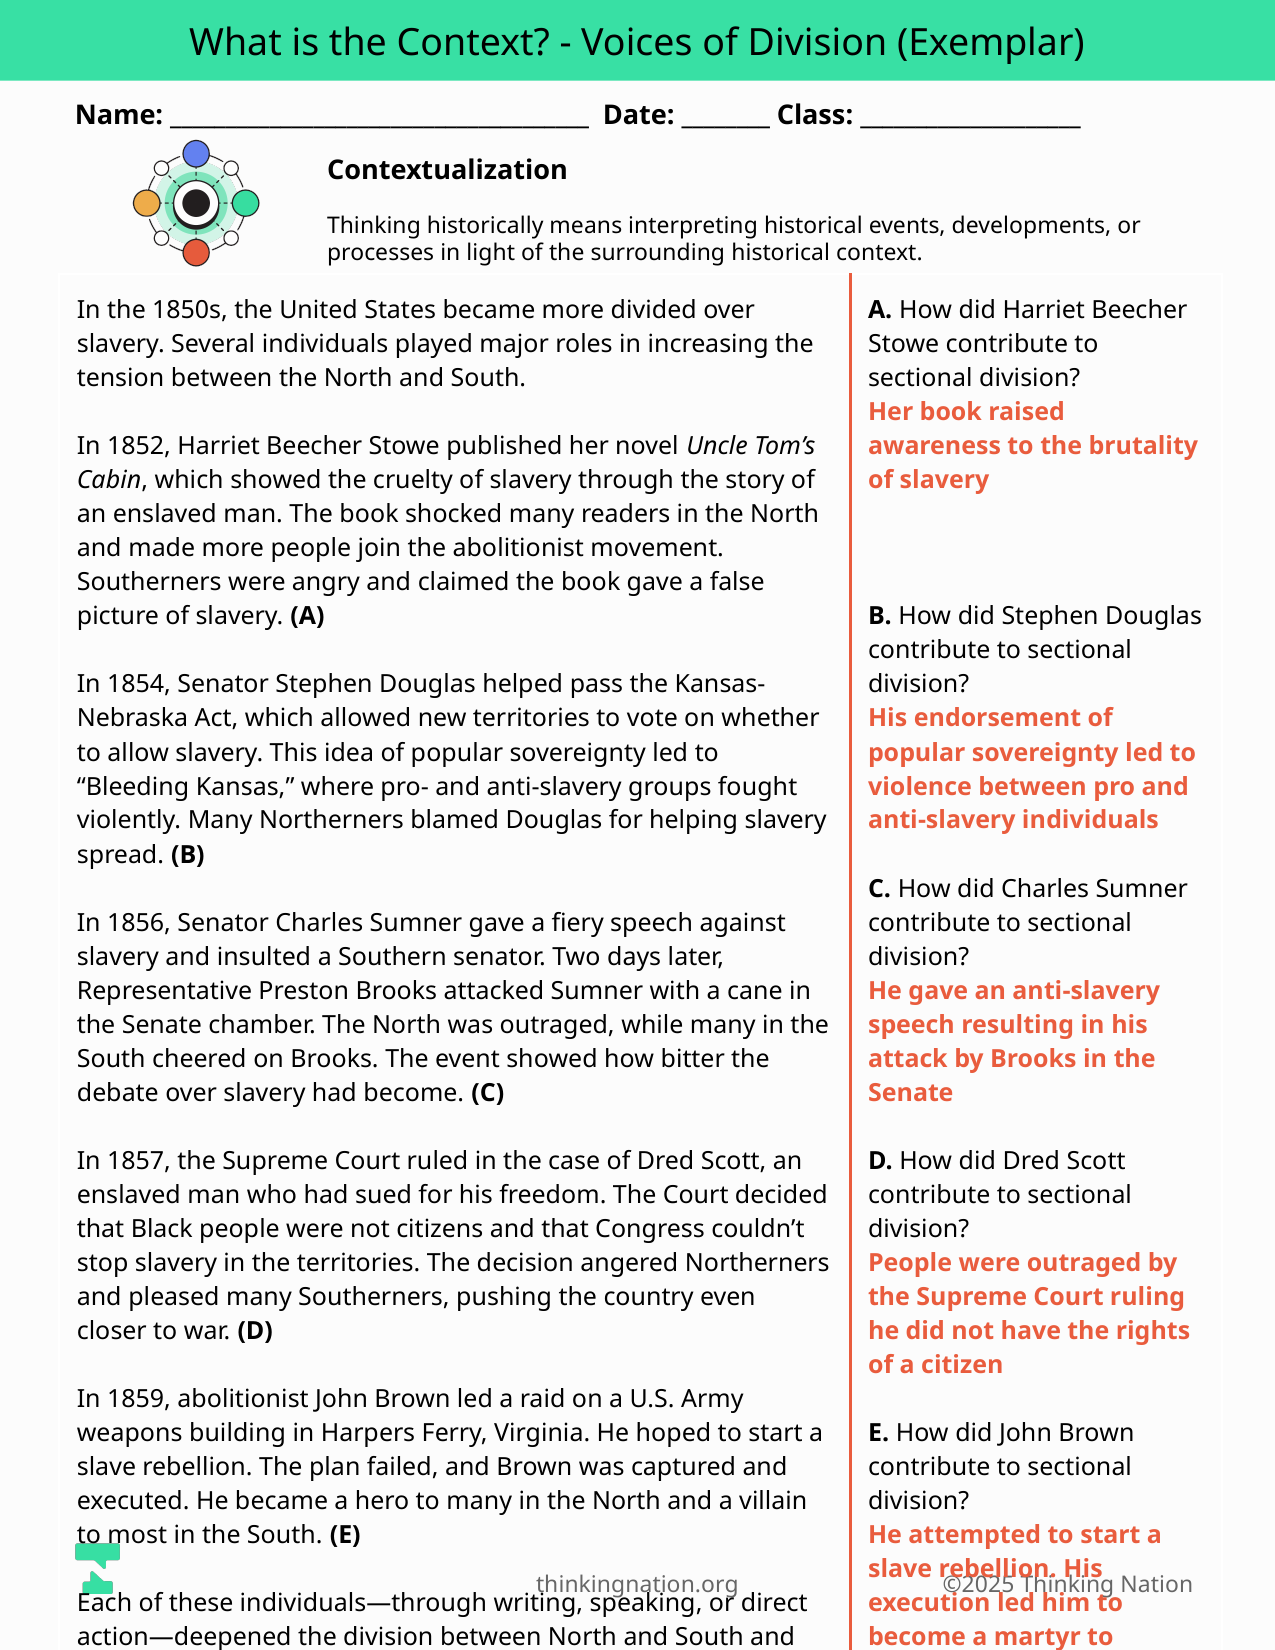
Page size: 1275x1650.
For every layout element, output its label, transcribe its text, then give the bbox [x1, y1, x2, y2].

picture [62, 1533, 133, 1604]
text_box Name: ______________________________________ Date: ________ Class: ____________________ [58, 81, 1275, 144]
picture [113, 120, 279, 286]
table_header A. How did Harriet Beecher Stowe contribute to sectional division? Her book raised awareness to the brutality of slavery B. How did Stephen Douglas contribute to sectional division? His endorsement of popular sovereignty led to violence between pro and anti-slavery individuals C. How did Charles Sumner contribute to sectional division? He gave an anti-slavery speech resulting in his attack by Brooks in the Senate D. How did Dred Scott contribute to sectional division? People were outraged by the Supreme Court ruling he did not have the rights of a citizen E. How did John Brown contribute to sectional division? He attempted to start a slave rebellion. His execution led him to become a martyr to people against slavery [852, 275, 1221, 1650]
table_header In the 1850s, the United States became more divided over slavery. Several individuals played major roles in increasing the tension between the North and South. In 1852, Harriet Beecher Stowe published her novel Uncle Tom’s Cabin, which showed the cruelty of slavery through the story of an enslaved man. The book shocked many readers in the North and made more people join the abolitionist movement. Southerners were angry and claimed the book gave a false picture of slavery. (A) In 1854, Senator Stephen Douglas helped pass the Kansas-Nebraska Act, which allowed new territories to vote on whether to allow slavery. This idea of popular sovereignty led to “Bleeding Kansas,” where pro- and anti-slavery groups fought violently. Many Northerners blamed Douglas for helping slavery spread. (B) In 1856, Senator Charles Sumner gave a fiery speech against slavery and insulted a Southern senator. Two days later, Representative Preston Brooks attacked Sumner with a cane in the Senate chamber. The North was outraged, while many in the South cheered on Brooks. The event showed how bitter the debate over slavery had become. (C) In 1857, the Supreme Court ruled in the case of Dred Scott, an enslaved man who had sued for his freedom. The Court decided that Black people were not citizens and that Congress couldn’t stop slavery in the territories. The decision angered Northerners and pleased many Southerners, pushing the country even closer to war. (D) In 1859, abolitionist John Brown led a raid on a U.S. Army weapons building in Harpers Ferry, Virginia. He hoped to start a slave rebellion. The plan failed, and Brown was captured and executed. He became a hero to many in the North and a villain to most in the South. (E) Each of these individuals—through writing, speaking, or direct action—deepened the division between North and South and helped lead the country toward the Civil War. [60, 275, 849, 1650]
text_box Contextualization Thinking historically means interpreting historical events, developments, or processes in light of the surrounding historical context. [308, 144, 1201, 262]
text_box What is the Context? - Voices of Division (Exemplar) [0, 0, 1275, 81]
